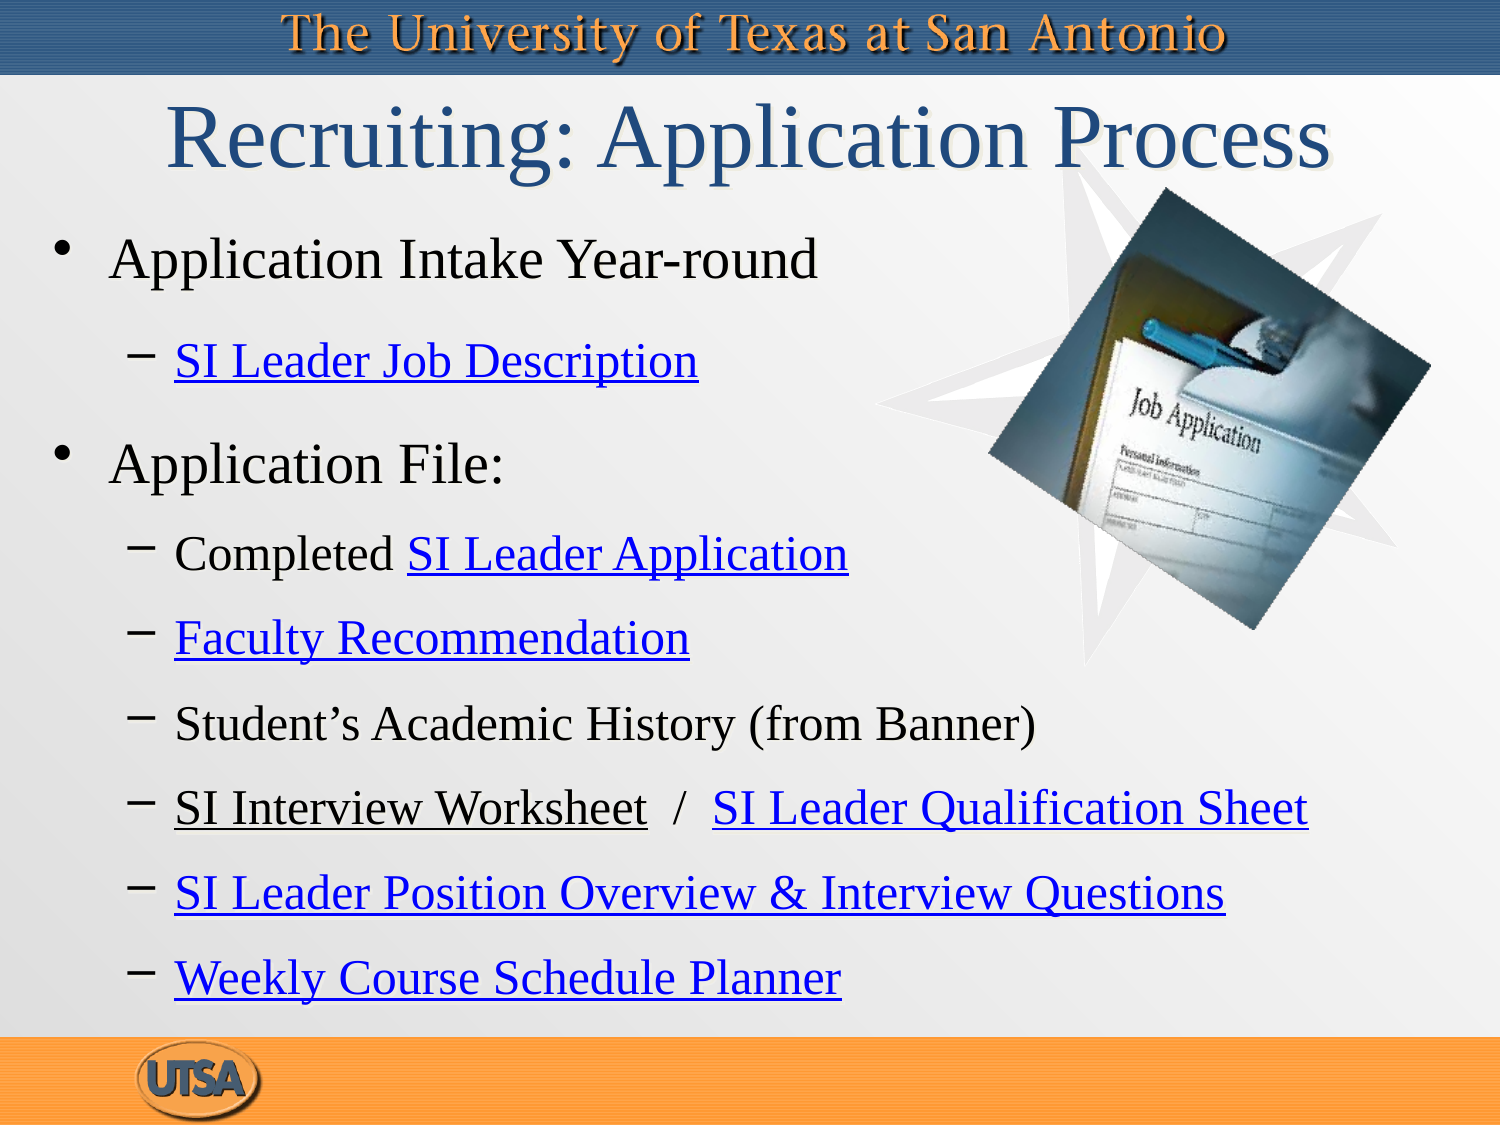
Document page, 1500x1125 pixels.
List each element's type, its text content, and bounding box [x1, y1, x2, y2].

picture [990, 189, 1431, 630]
title Recruiting: Application Process [112, 62, 1388, 201]
picture [0, 1037, 1500, 1125]
picture [0, 0, 1500, 75]
list Application Intake Year-round SI Leader Job Description Application File: Completed SI Leader Application Faculty Recommendation Student’s Academic History (from Banner) SI Interview Worksheet / SI Leader Qualification Sheet SI Leader Position Overview & Interview Questions Weekly Course Schedule Planner [37, 212, 1463, 1051]
